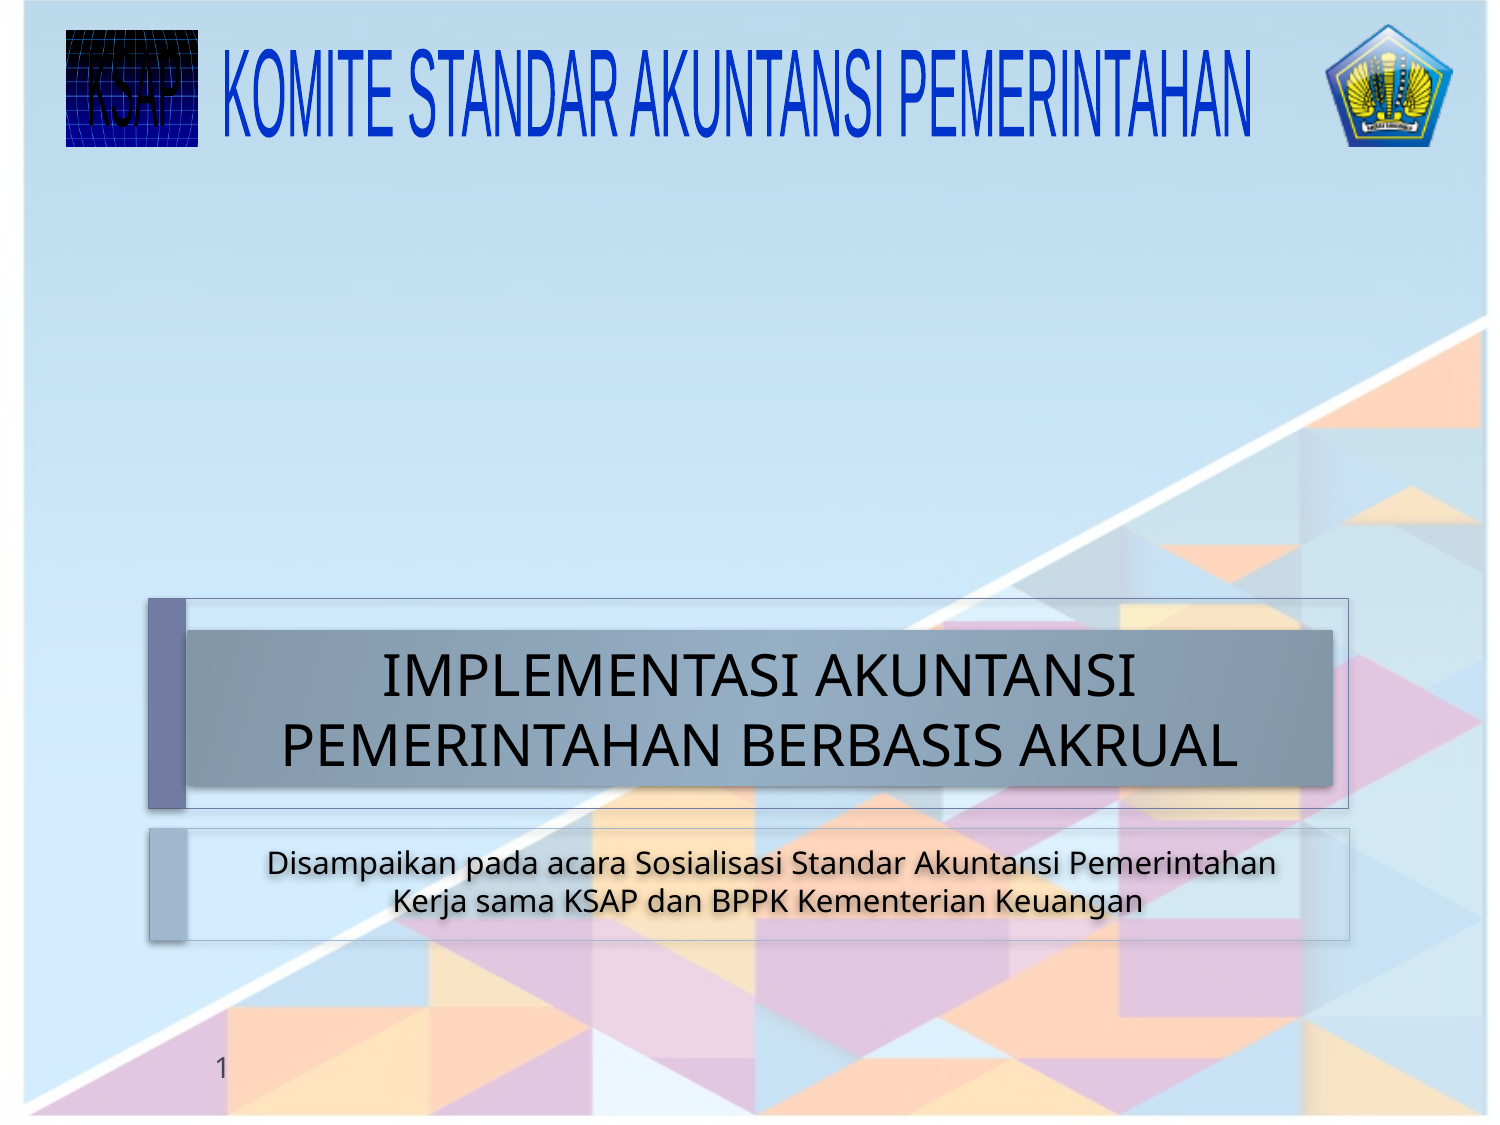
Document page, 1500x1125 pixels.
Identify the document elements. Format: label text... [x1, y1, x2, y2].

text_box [65, 30, 198, 147]
slide_number 1 [199, 1042, 400, 1103]
picture [1324, 24, 1453, 148]
text_box IMPLEMENTASI AKUNTANSI PEMERINTAHAN BERBASIS AKRUAL [187, 630, 1333, 786]
text_box Disampaikan pada acara Sosialisasi Standar Akuntansi Pemerintahan Kerja sama KSAP dan BPPK Kementerian Keuangan [200, 836, 1345, 926]
